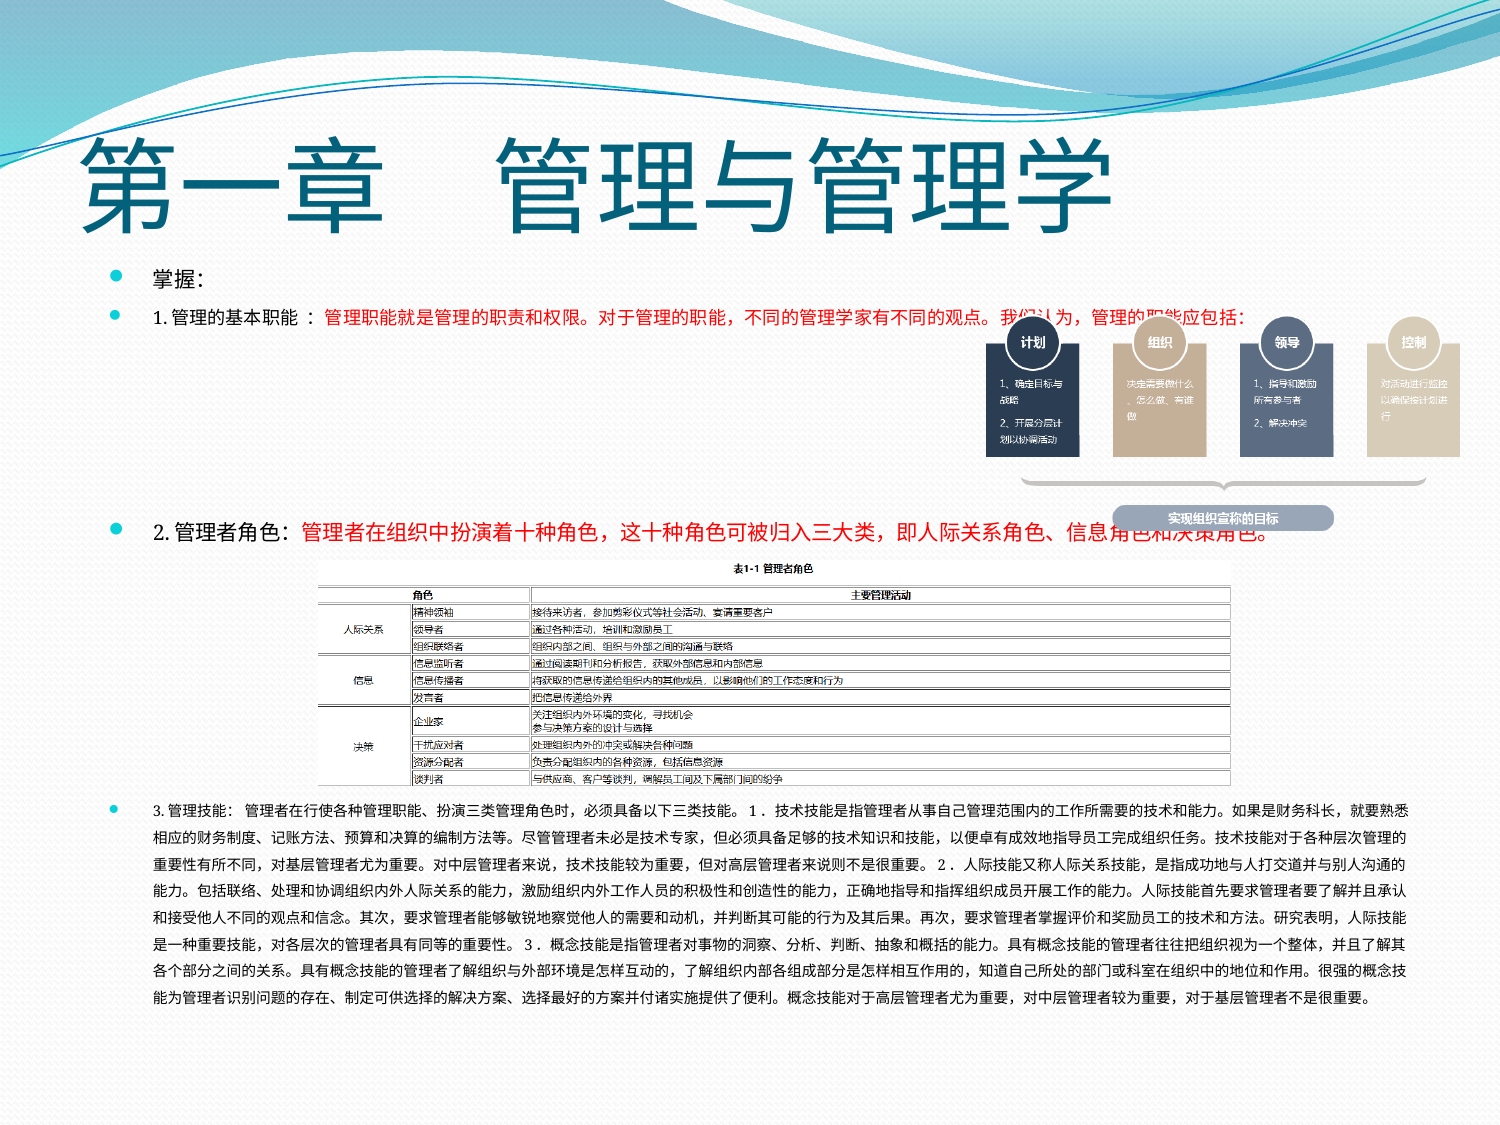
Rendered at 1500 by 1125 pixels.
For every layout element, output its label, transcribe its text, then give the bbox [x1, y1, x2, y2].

list 掌握： 1.管理的基本职能 ：管理职能就是管理的职责和权限。对于管理的职能，不同的管理学家有不同的观点。我们认为，管理的职能应包括： 2.管理者角色：管理者在组织中扮演着十种角色，这十种角色可被归入三大类，即人际关系角色、信息角色和决策角色。 3.管理技能： 管理者在行使各种管理职能、扮演三类管理角色时，必须具备以下三类技能。1．技术技能是指管理者从事自己管理范围内的工作所需要的技术和能力。如果是财务科长，就要熟悉相应的财务制度、记账方法、预算和决算的编制方法等。尽管管理者未必是技术专家，但必须具备足够的技术知识和技能，以便卓有成效地指导员工完成组织任务。技术技能对于各种层次管理的重要性有所不同，对基层管理者尤为重要。对中层管理者来说，技术技能较为重要，但对高层管理者来说则不是很重要。2．人际技能又称人际关系技能，是指成功地与人打交道并与别人沟通的能力。包括联络、处理和协调组织内外人际关系的能力，激励组织内外工作人员的积极性和创造性的能力，正确地指导和指挥组织成员开展工作的能力。人际技能首先要求管理者要了解并且承认和接受他人不同的观点和信念。其次，要求管理者能够敏锐地察觉他人的需要和动机，并判断其可能的行为及其后果。再次，要求管理者掌握评价和奖励员工的技术和方法。研究表明，人际技能是一种重要技能，对各层次的管理者具有同等的重要性。3．概念技能是指管理者对事物的洞察、分析、判断、抽象和概括的能力。具有概念技能的管理者往往把组织视为一个整体，并且了解其各个部分之间的关系。具有概念技能的管理者了解组织与外部环境是怎样互动的，了解组织内部各组成部分是怎样相互作用的，知道自己所处的部门或科室在组织中的地位和作用。很强的概念技能为管理者识别问题的存在、制定可供选择的解决方案、选择最好的方案并付诸实施提供了便利。概念技能对于高层管理者尤为重要，对中层管理者较为重要，对于基层管理者不是很重要。 [93, 246, 1425, 1038]
title 第一章 管理与管理学 [75, 58, 1425, 247]
picture [985, 314, 1461, 532]
picture [317, 560, 1231, 786]
